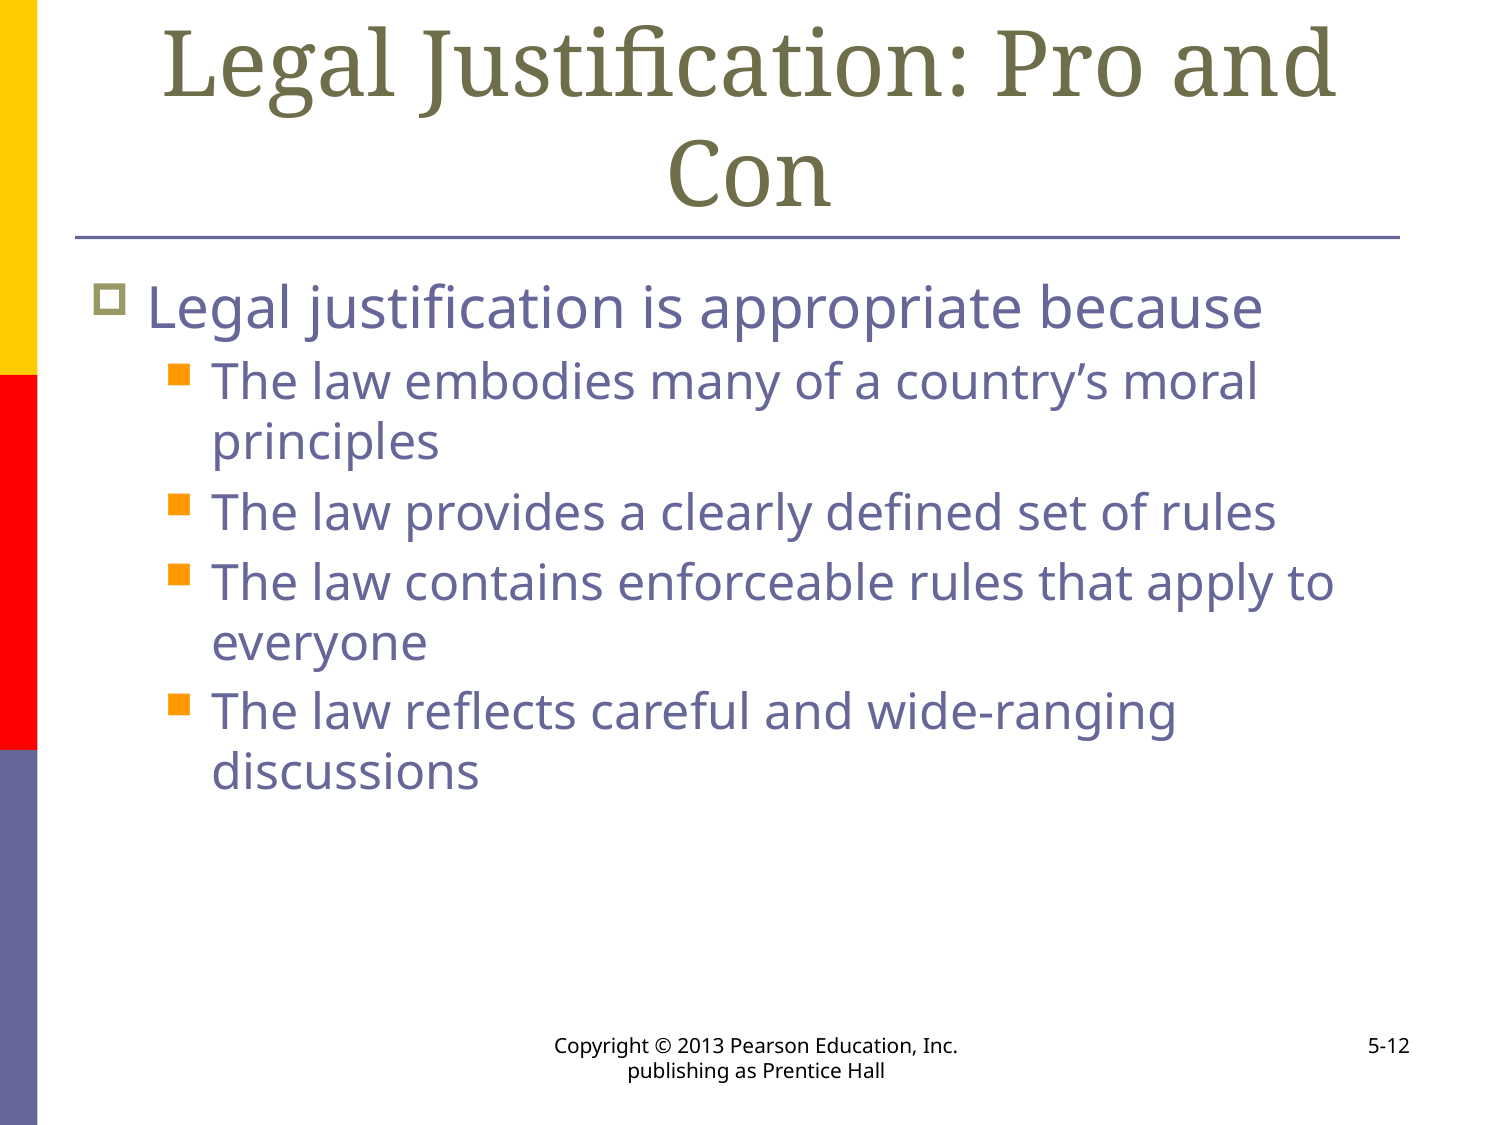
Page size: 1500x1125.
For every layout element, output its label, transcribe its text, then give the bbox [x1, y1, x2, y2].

title Legal Justification: Pro and Con [75, 45, 1425, 233]
list Legal justification is appropriate because The law embodies many of a country’s moral principles The law provides a clearly defined set of rules The law contains enforceable rules that apply to everyone The law reflects careful and wide-ranging discussions [75, 262, 1425, 1006]
slide_number 5-12 [1074, 1025, 1425, 1100]
footer Copyright © 2013 Pearson Education, Inc. publishing as Prentice Hall [500, 1025, 1013, 1100]
